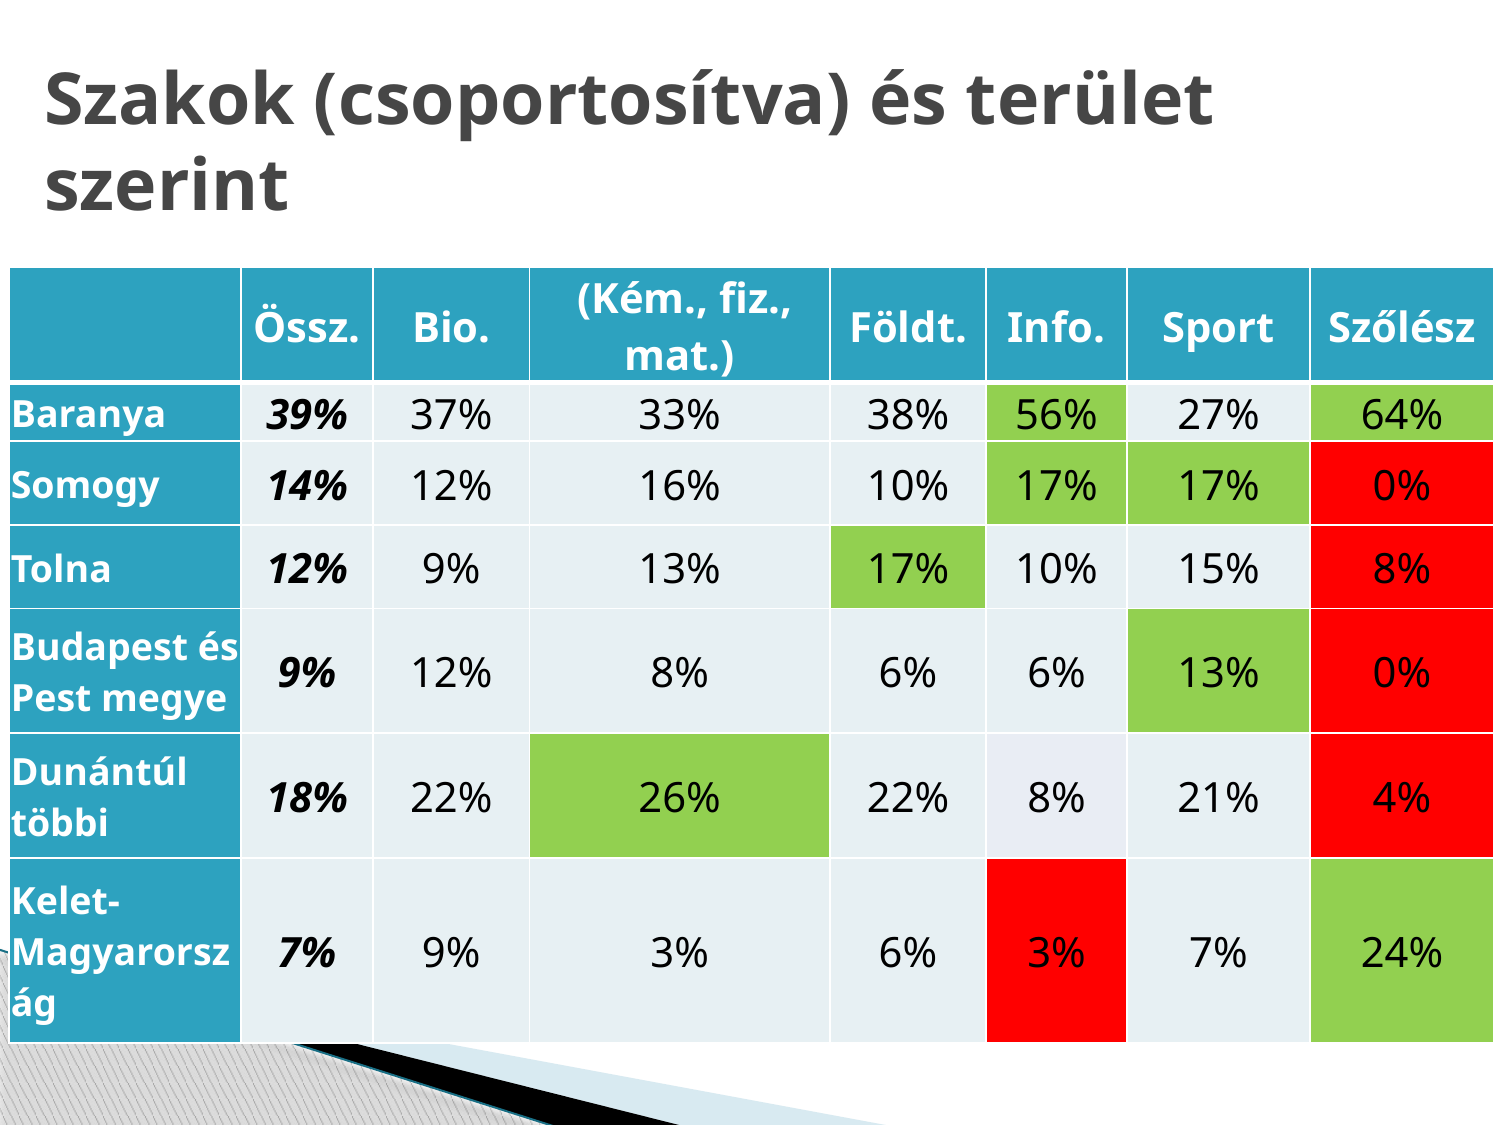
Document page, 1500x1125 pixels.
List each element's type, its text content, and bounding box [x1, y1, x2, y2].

table_header Bio. [374, 268, 529, 380]
table_cell 18% [242, 734, 372, 857]
table_cell 9% [374, 859, 529, 952]
table_cell 39% [242, 385, 372, 440]
table_cell 4% [1311, 734, 1493, 857]
table_cell 8% [1311, 526, 1493, 608]
table_cell 3% [530, 859, 829, 952]
table_cell 9% [374, 526, 529, 608]
table_cell 13% [1128, 609, 1309, 732]
table_cell 0% [1311, 442, 1493, 524]
table_cell 10% [987, 526, 1126, 608]
table_cell 38% [831, 385, 985, 440]
table_cell 8% [987, 734, 1126, 857]
table_cell 7% [1128, 859, 1309, 952]
table_cell Budapest és Pest megye [10, 609, 240, 732]
table_cell 6% [831, 859, 985, 952]
table_cell 64% [1311, 385, 1493, 440]
table_header (Kém., fiz., mat.) [530, 268, 829, 380]
table_header Szőlész [1311, 268, 1493, 380]
table_cell Somogy [10, 442, 240, 524]
table_cell Dunántúl többi [10, 734, 240, 857]
table_cell 56% [987, 385, 1126, 440]
table_cell 0% [1311, 609, 1493, 732]
table_cell 9% [242, 609, 372, 732]
table_cell 21% [1128, 734, 1309, 857]
table_cell 6% [987, 609, 1126, 732]
table_cell 12% [374, 609, 529, 732]
table_cell 12% [374, 442, 529, 524]
table_cell 8% [530, 609, 829, 732]
table_cell 10% [831, 442, 985, 524]
table_cell 15% [1128, 526, 1309, 608]
table_cell 17% [1128, 442, 1309, 524]
table_header Földt. [831, 268, 985, 380]
table_cell 17% [831, 526, 985, 608]
table_header Össz. [242, 268, 372, 380]
table_cell Tolna [10, 526, 240, 608]
table_cell 16% [530, 442, 829, 524]
table_header Info. [987, 268, 1126, 380]
table_cell 13% [530, 526, 829, 608]
table_cell 26% [530, 734, 829, 857]
table_cell 27% [1128, 385, 1309, 440]
table_header Sport [1128, 268, 1309, 380]
text_box [53, 952, 1500, 1106]
table_cell 37% [374, 385, 529, 440]
table_cell 22% [374, 734, 529, 857]
table_cell 6% [831, 609, 985, 732]
table_cell 7% [242, 859, 372, 952]
table_cell 33% [530, 385, 829, 440]
table_cell 12% [242, 526, 372, 608]
table_cell Kelet-Magyarország [10, 859, 240, 1042]
table_header [10, 268, 240, 380]
table_cell 17% [987, 442, 1126, 524]
table_cell 24% [1311, 859, 1493, 952]
table_cell Baranya [10, 385, 240, 440]
table_cell 22% [831, 734, 985, 857]
title Szakok (csoportosítva) és terület szerint [29, 45, 1471, 233]
table_cell 14% [242, 442, 372, 524]
table_cell 3% [987, 859, 1126, 952]
